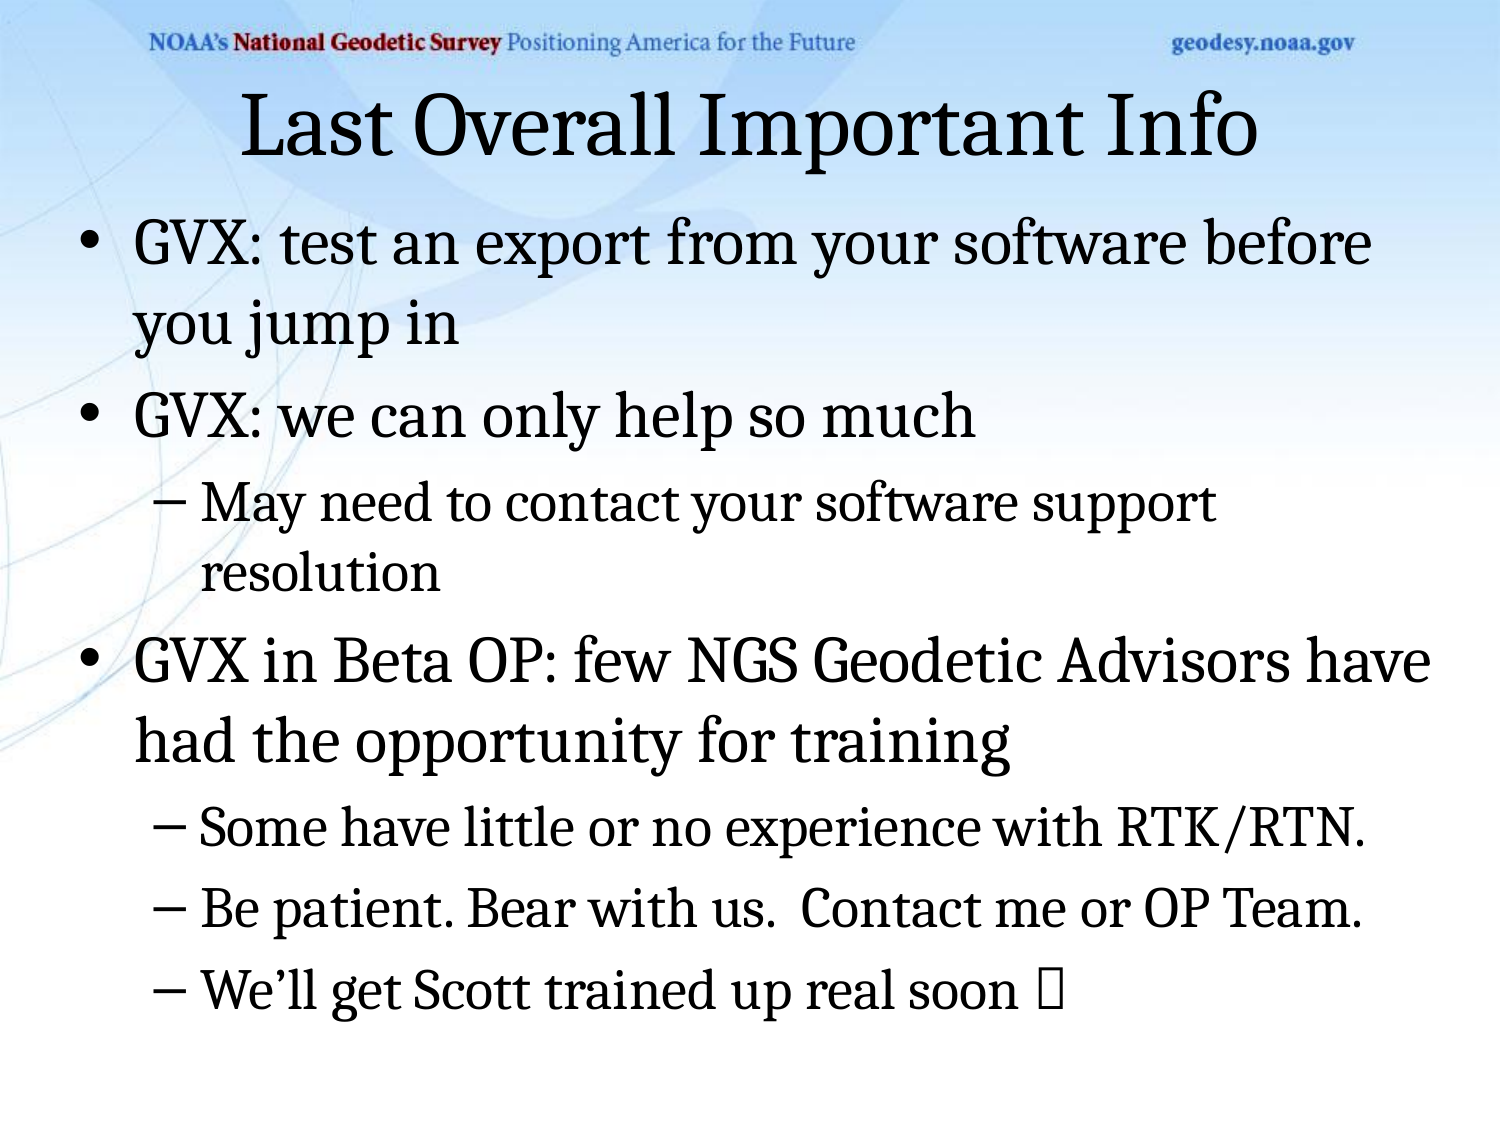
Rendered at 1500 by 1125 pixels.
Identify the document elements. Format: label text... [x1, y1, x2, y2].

title Last Overall Important Info [75, 24, 1425, 213]
picture [0, 0, 1500, 1125]
list GVX: test an export from your software before you jump in GVX: we can only help so much May need to contact your software support resolution GVX in Beta OP: few NGS Geodetic Advisors have had the opportunity for training Some have little or no experience with RTK/RTN. Be patient. Bear with us. Contact me or OP Team. We’ll get Scott trained up real soon  [63, 190, 1477, 1097]
